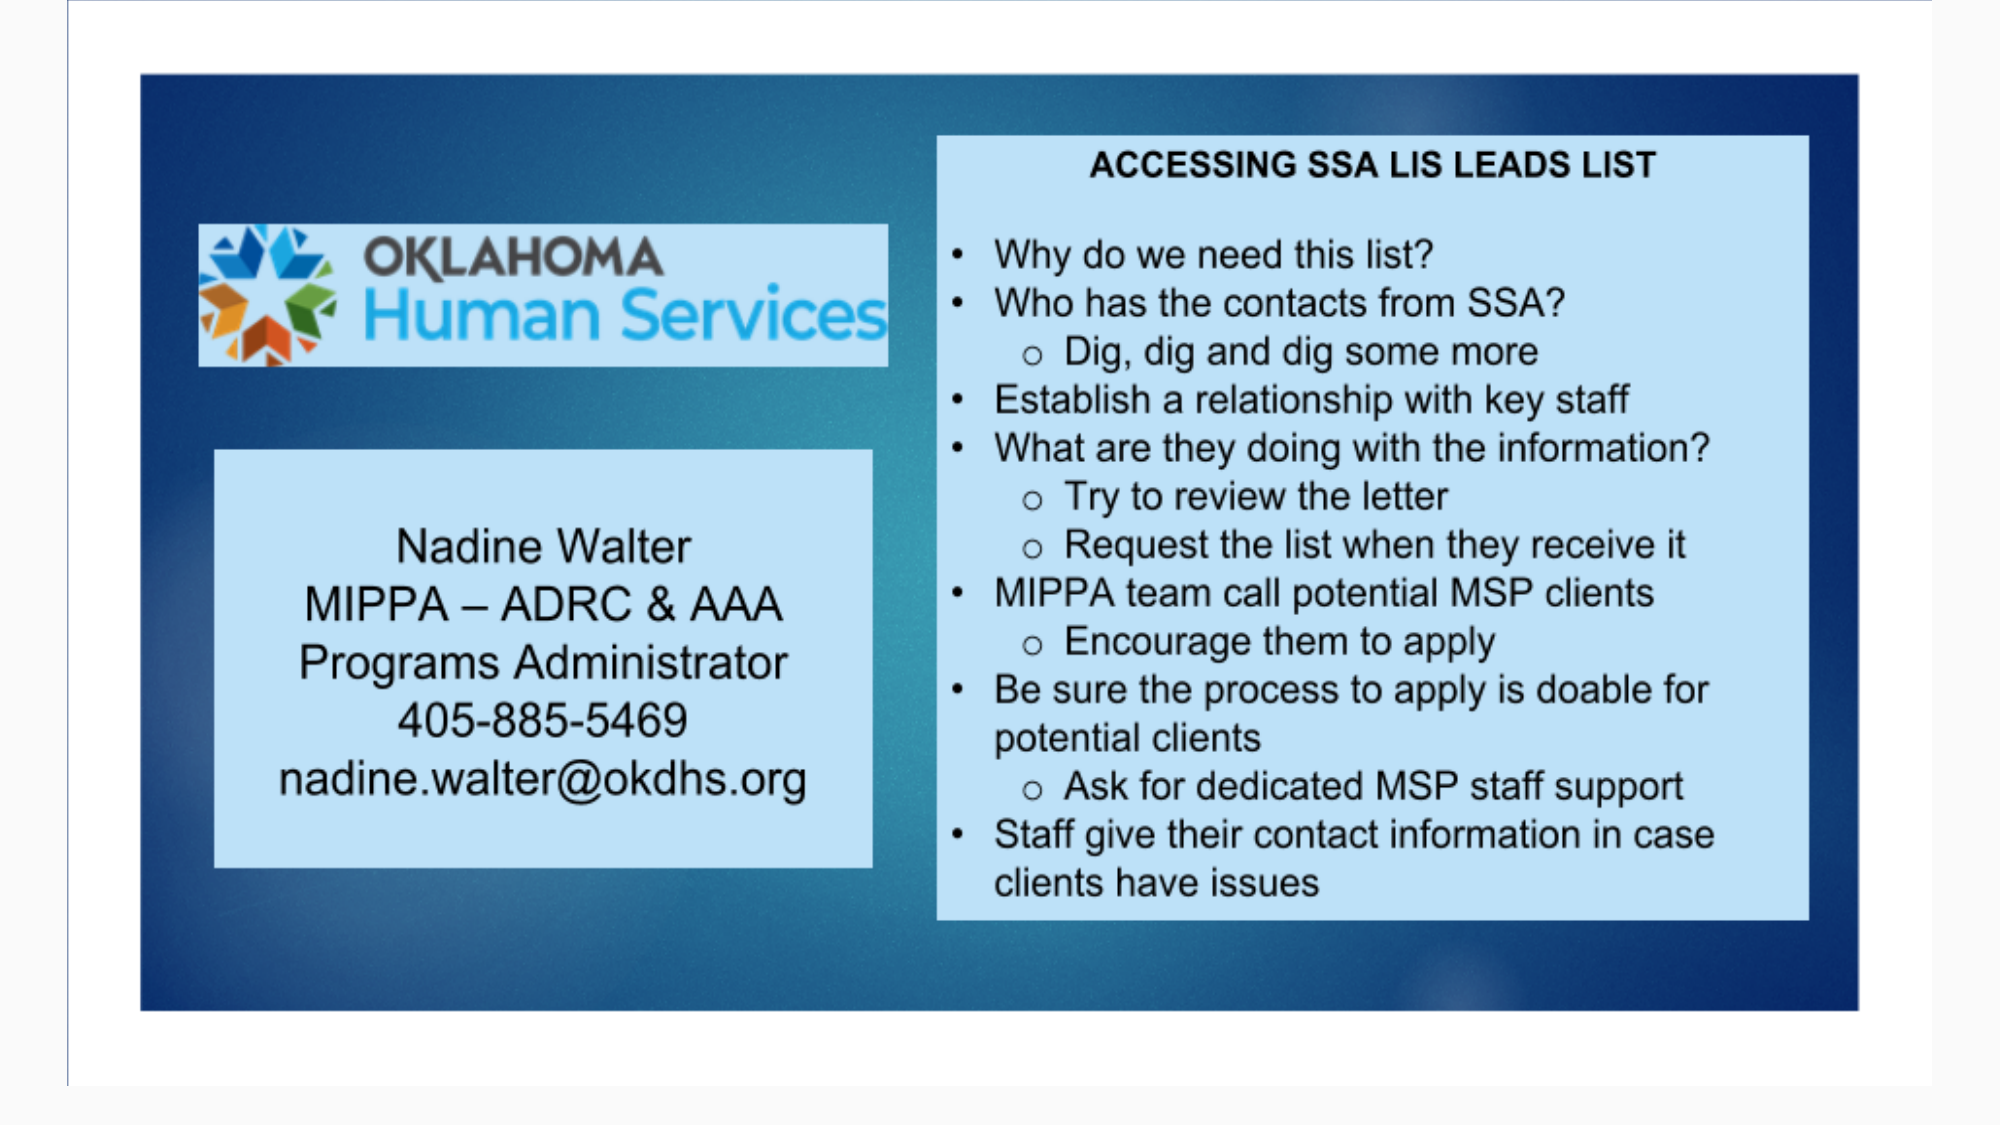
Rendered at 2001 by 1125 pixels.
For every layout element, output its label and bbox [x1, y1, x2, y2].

picture [67, 0, 1932, 1086]
